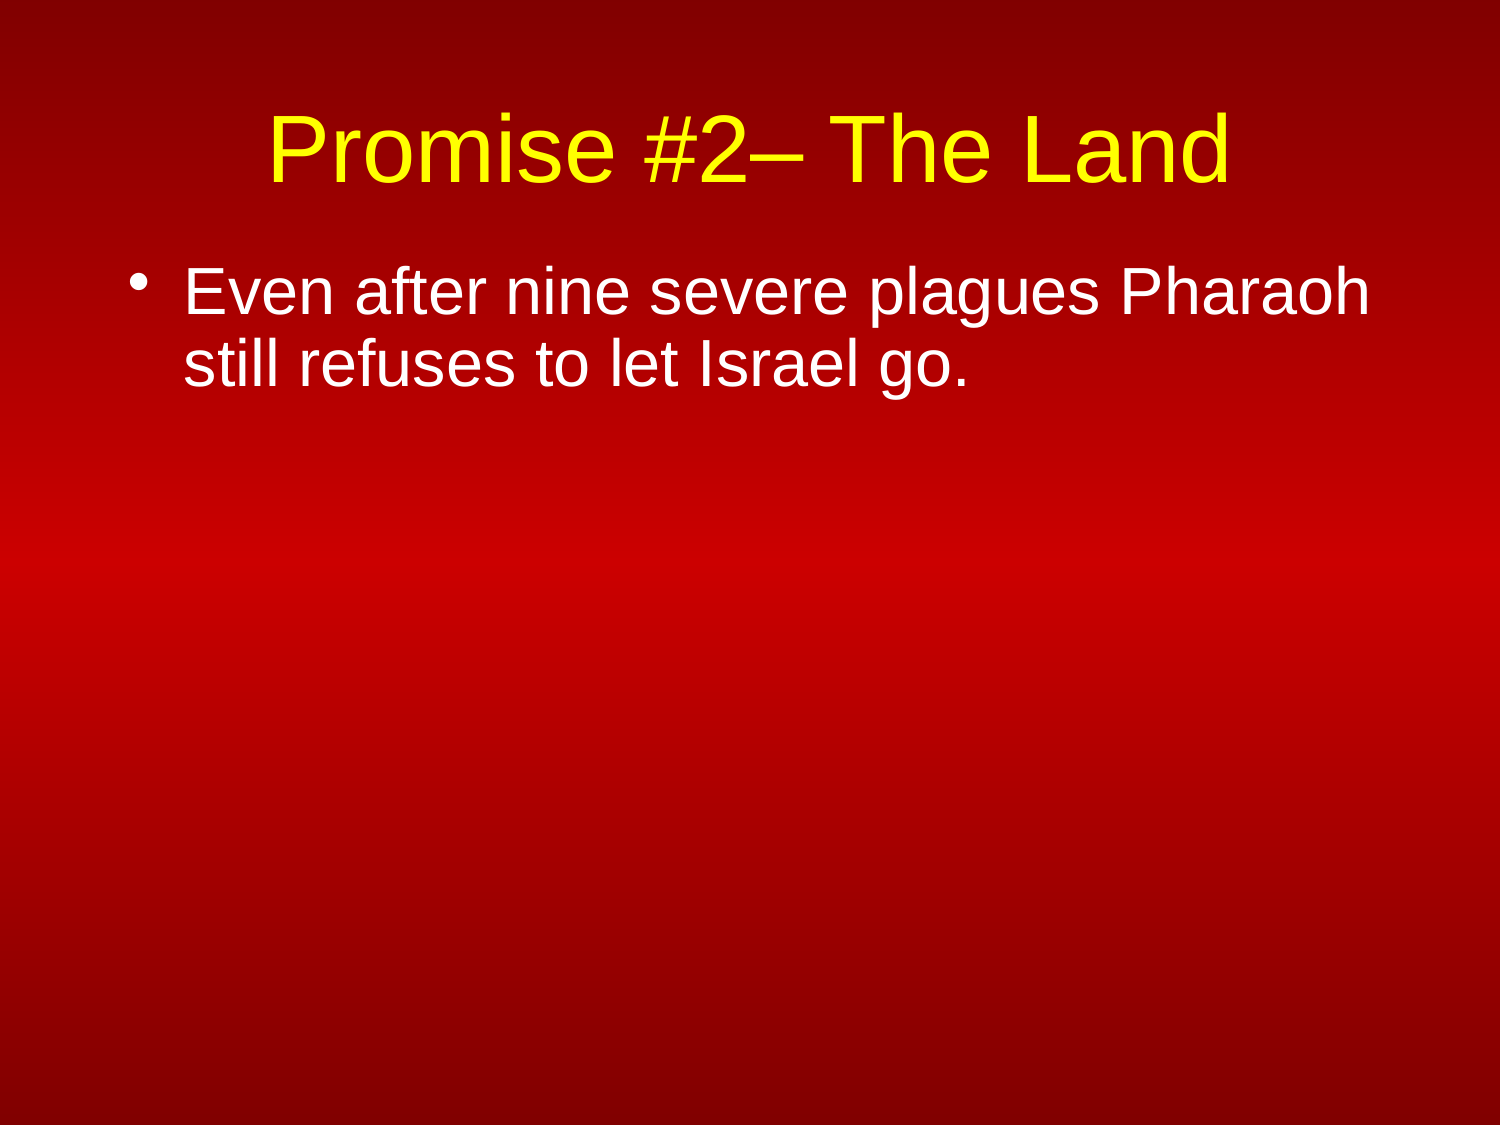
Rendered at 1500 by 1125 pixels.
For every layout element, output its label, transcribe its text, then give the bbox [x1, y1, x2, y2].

title Promise #2– The Land [37, 50, 1463, 238]
list Even after nine severe plagues Pharaoh still refuses to let Israel go. [112, 249, 1400, 413]
